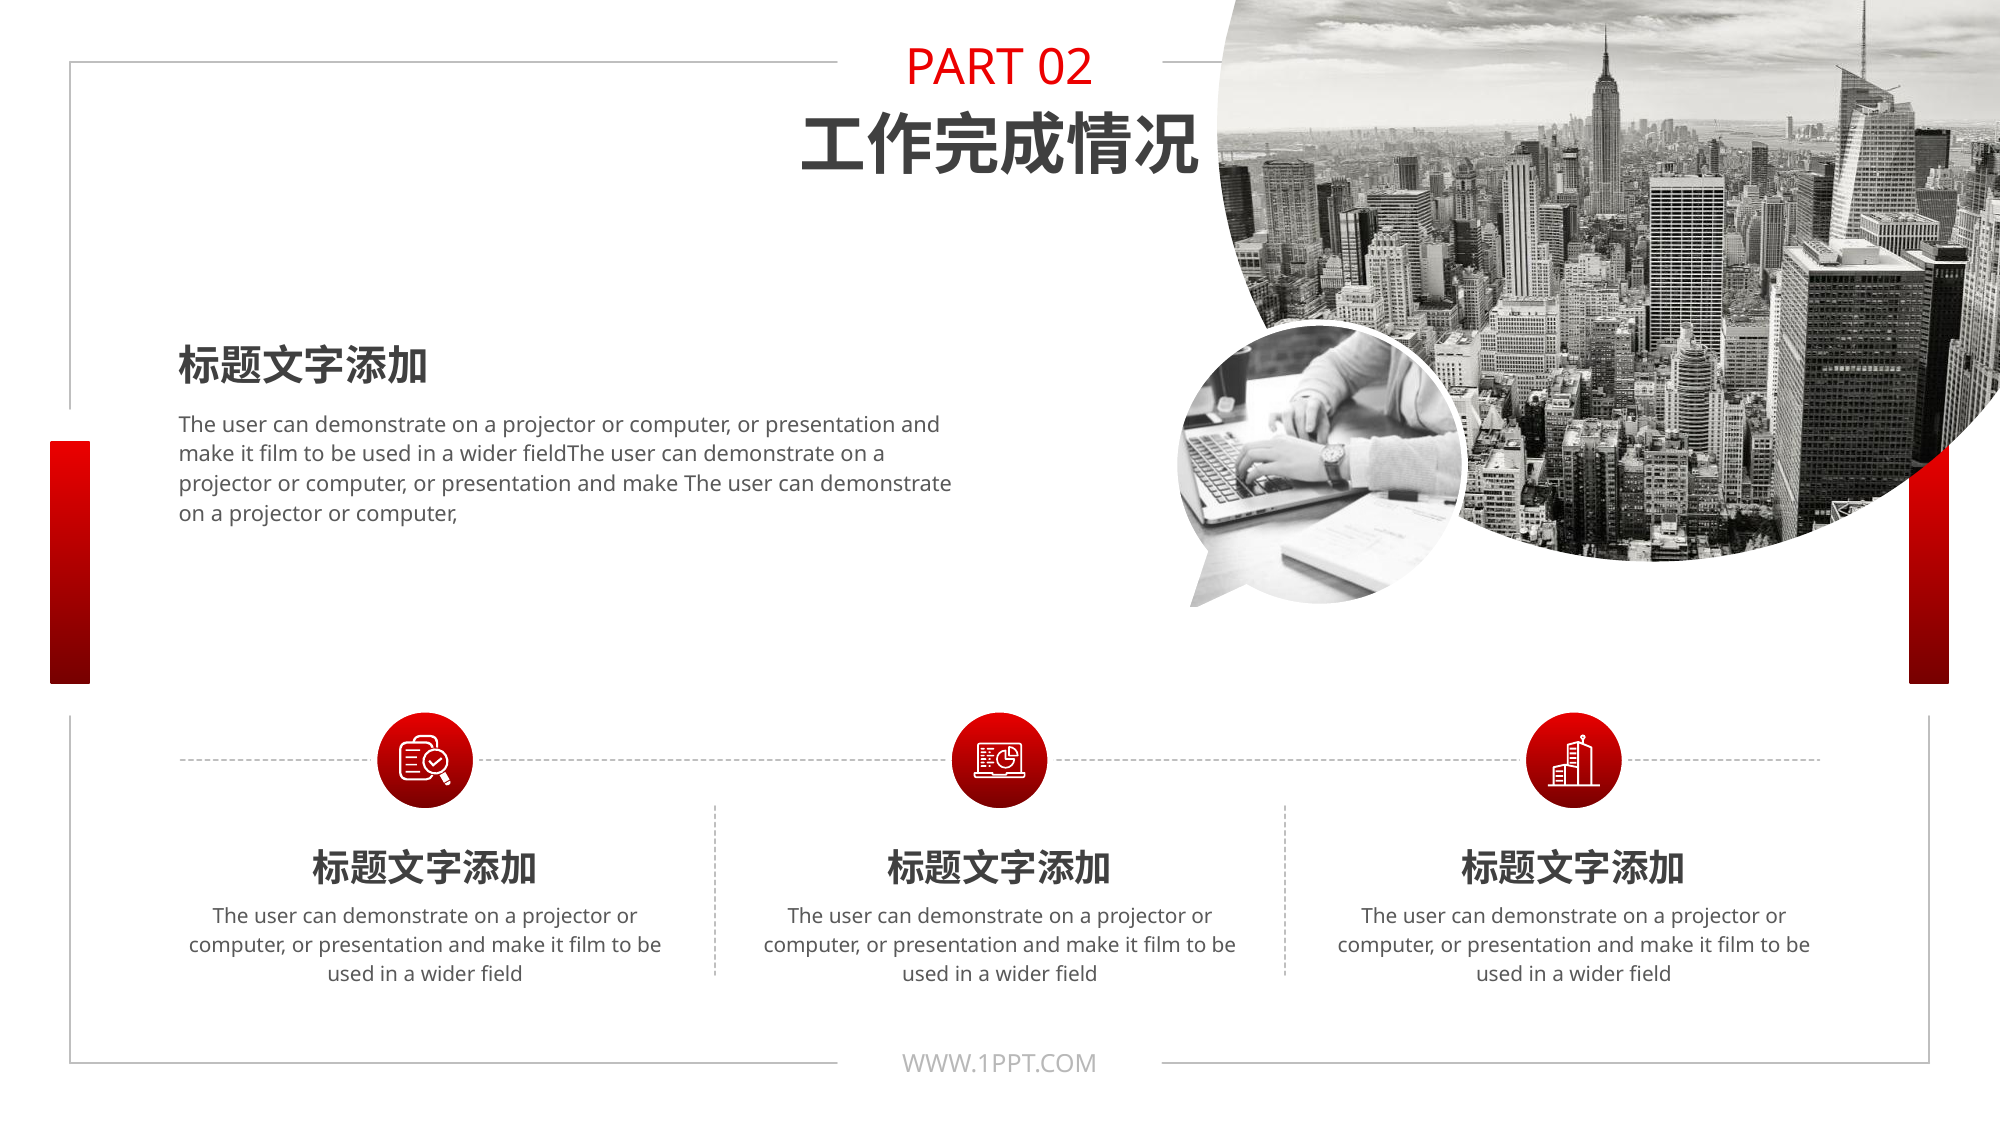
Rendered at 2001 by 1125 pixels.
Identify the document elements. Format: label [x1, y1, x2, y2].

text_box [1173, 321, 1466, 619]
text_box [782, 26, 1217, 191]
text_box [1217, 0, 2000, 563]
text_box [163, 331, 974, 536]
text_box [162, 709, 1837, 994]
